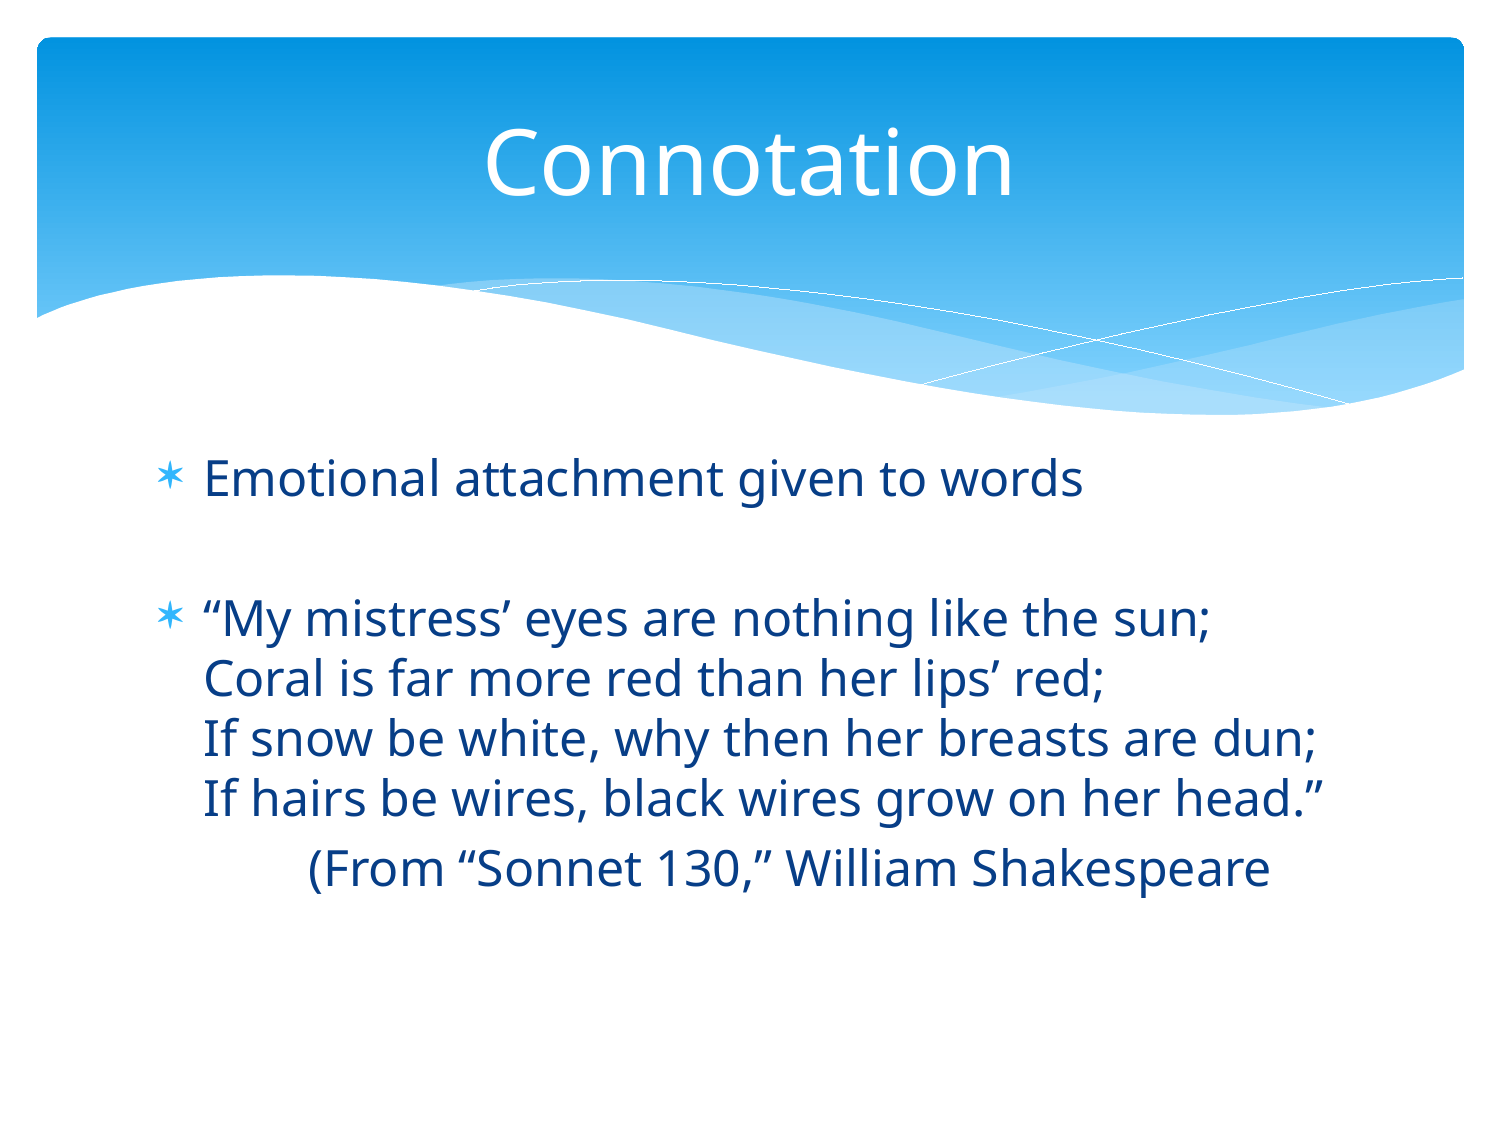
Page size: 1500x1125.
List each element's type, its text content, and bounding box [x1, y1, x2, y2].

list Emotional attachment given to words “My mistress’ eyes are nothing like the sun; Coral is far more red than her lips’ red; If snow be white, why then her breasts are dun; If hairs be wires, black wires grow on her head.” (From “Sonnet 130,” William Shakespeare [143, 438, 1359, 1005]
title Connotation [75, 55, 1425, 261]
